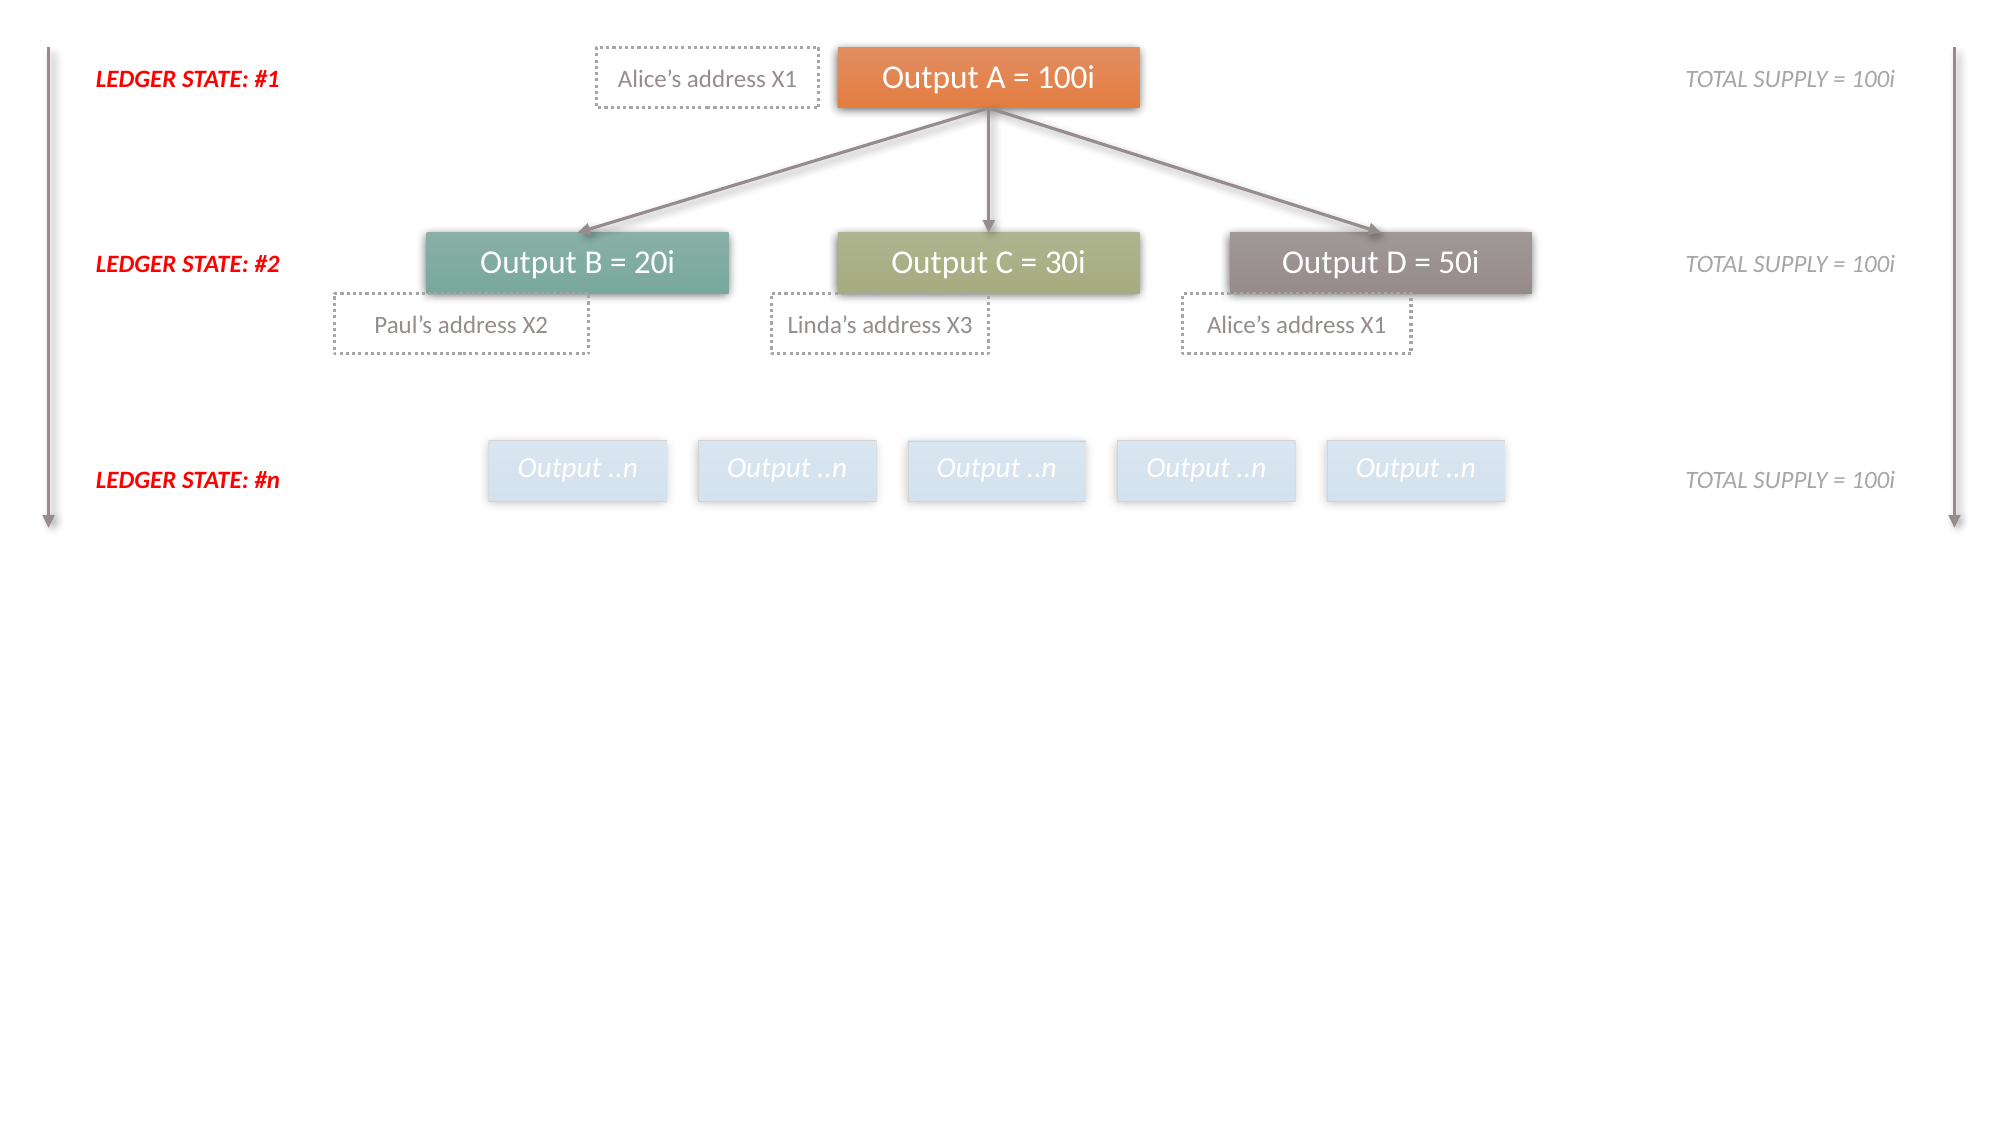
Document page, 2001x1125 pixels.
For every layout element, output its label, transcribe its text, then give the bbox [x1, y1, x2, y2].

text_box [426, 409, 1570, 548]
text_box LEDGER STATE: #2 [81, 240, 361, 285]
text_box TOTAL SUPPLY = 100i [1630, 240, 1911, 285]
text_box Output B = 20i [426, 232, 729, 294]
text_box Paul’s address X2 [334, 293, 589, 354]
text_box TOTAL SUPPLY = 100i [1630, 54, 1911, 100]
text_box Linda’s address X3 [771, 293, 989, 354]
text_box Output C = 30i [837, 233, 1140, 294]
text_box Output A = 100i [837, 47, 1140, 108]
text_box LEDGER STATE: #n [81, 455, 361, 501]
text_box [577, 108, 988, 233]
text_box Output D = 50i [1230, 232, 1532, 294]
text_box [988, 108, 1381, 233]
text_box Alice’s address X1 [1182, 293, 1412, 354]
text_box TOTAL SUPPLY = 100i [1630, 455, 1911, 501]
text_box Alice’s address X1 [596, 47, 819, 108]
text_box LEDGER STATE: #1 [81, 54, 361, 100]
